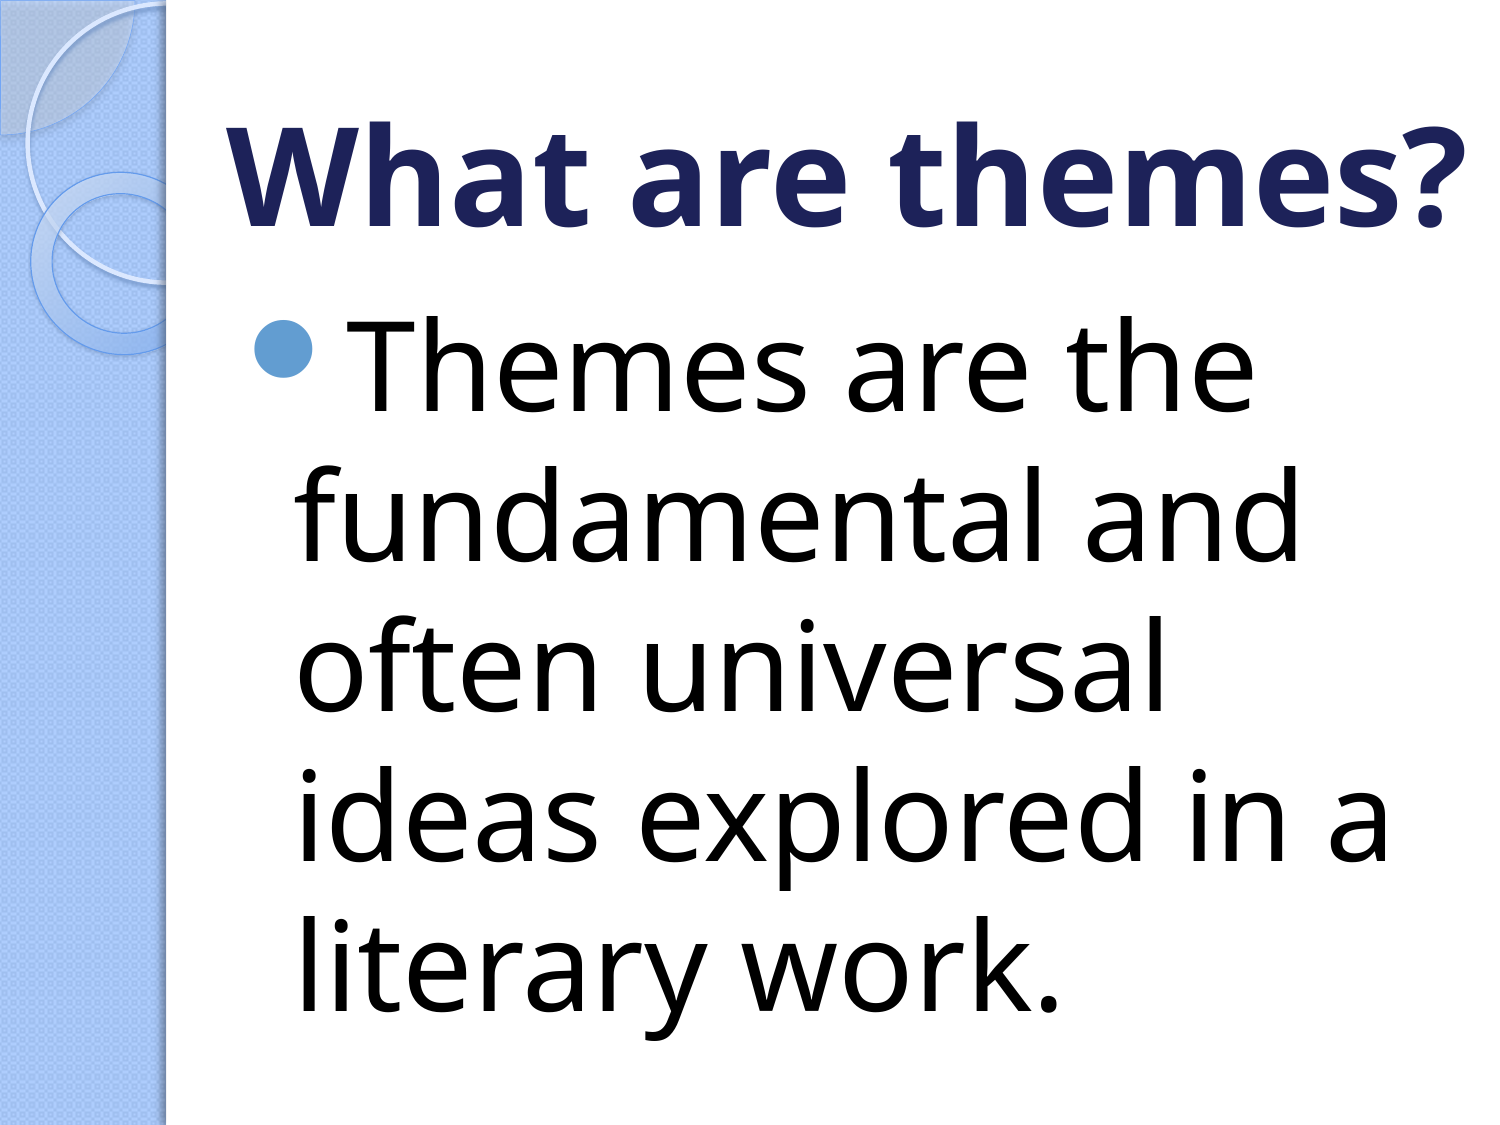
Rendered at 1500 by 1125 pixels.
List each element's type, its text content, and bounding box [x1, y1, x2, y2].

list Themes are the fundamental and often universal ideas explored in a literary work. [218, 278, 1449, 1067]
title What are themes? [194, 78, 1500, 266]
